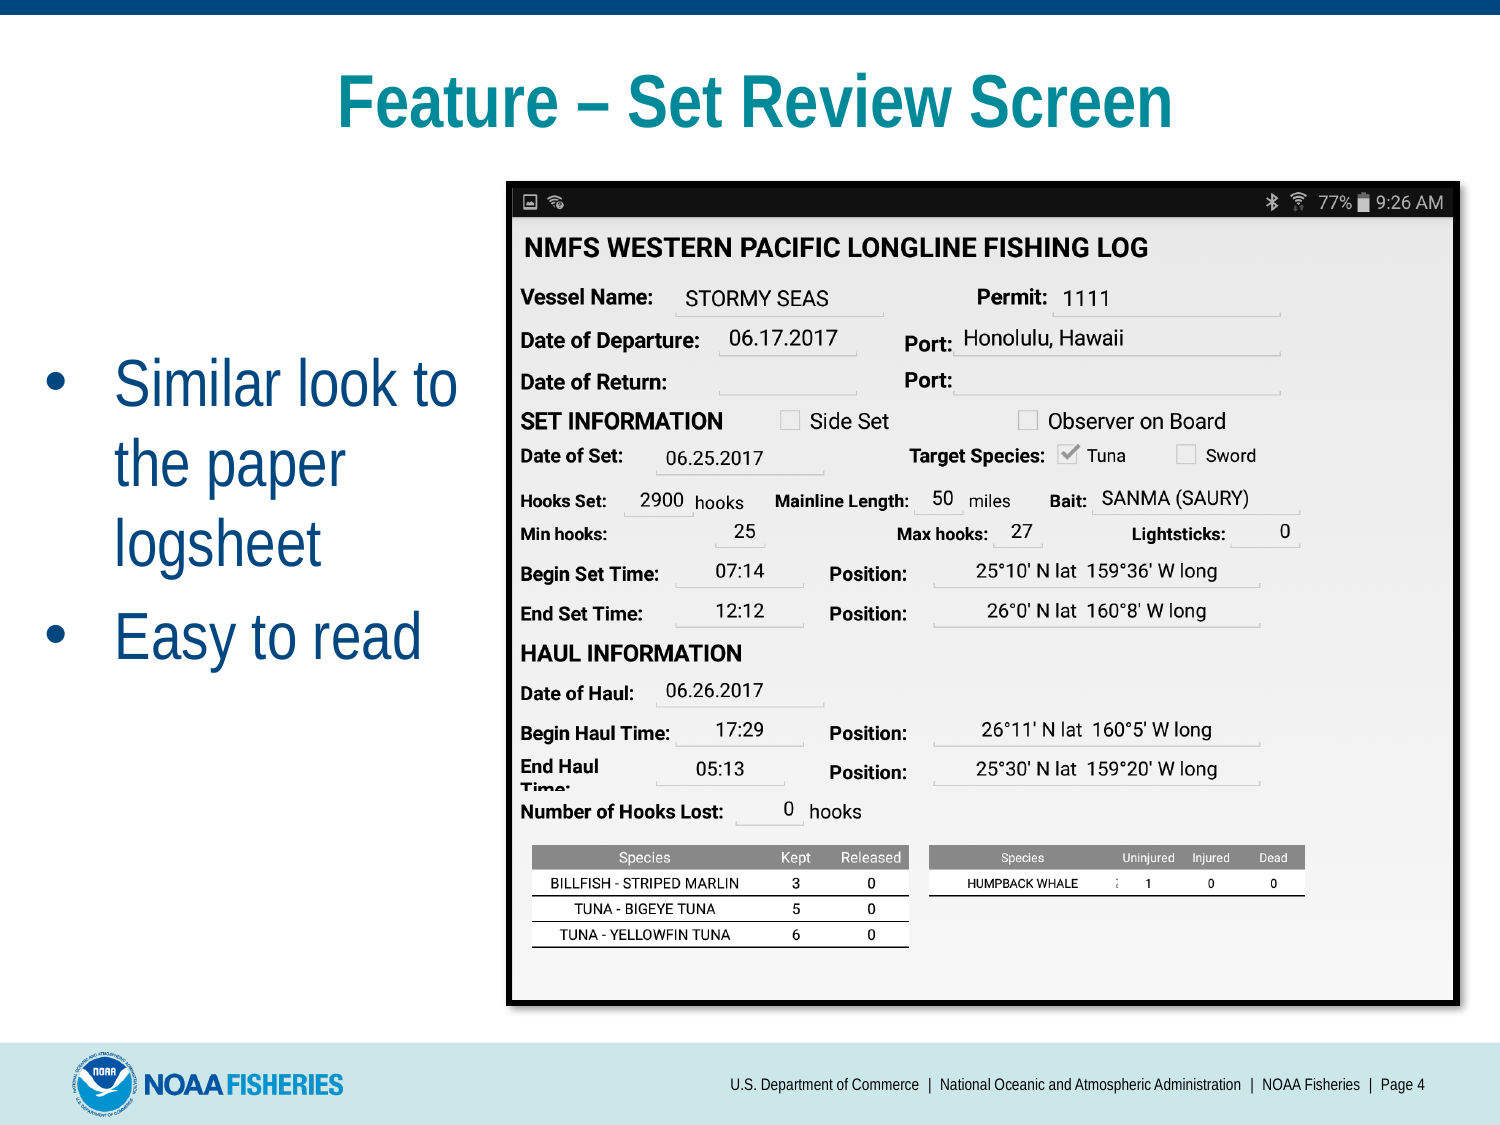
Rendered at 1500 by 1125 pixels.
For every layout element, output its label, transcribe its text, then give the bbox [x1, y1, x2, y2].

slide_number U.S. Department of Commerce | National Oceanic and Atmospheric Administration | NOAA Fisheries | Page 4 [375, 1042, 1425, 1125]
picture [335, 1078, 343, 1085]
list Similar look to the paper logsheet Easy to read [24, 324, 505, 813]
picture [512, 187, 1454, 1001]
title Feature – Set Review Screen [237, 37, 1275, 149]
picture [72, 1052, 343, 1117]
